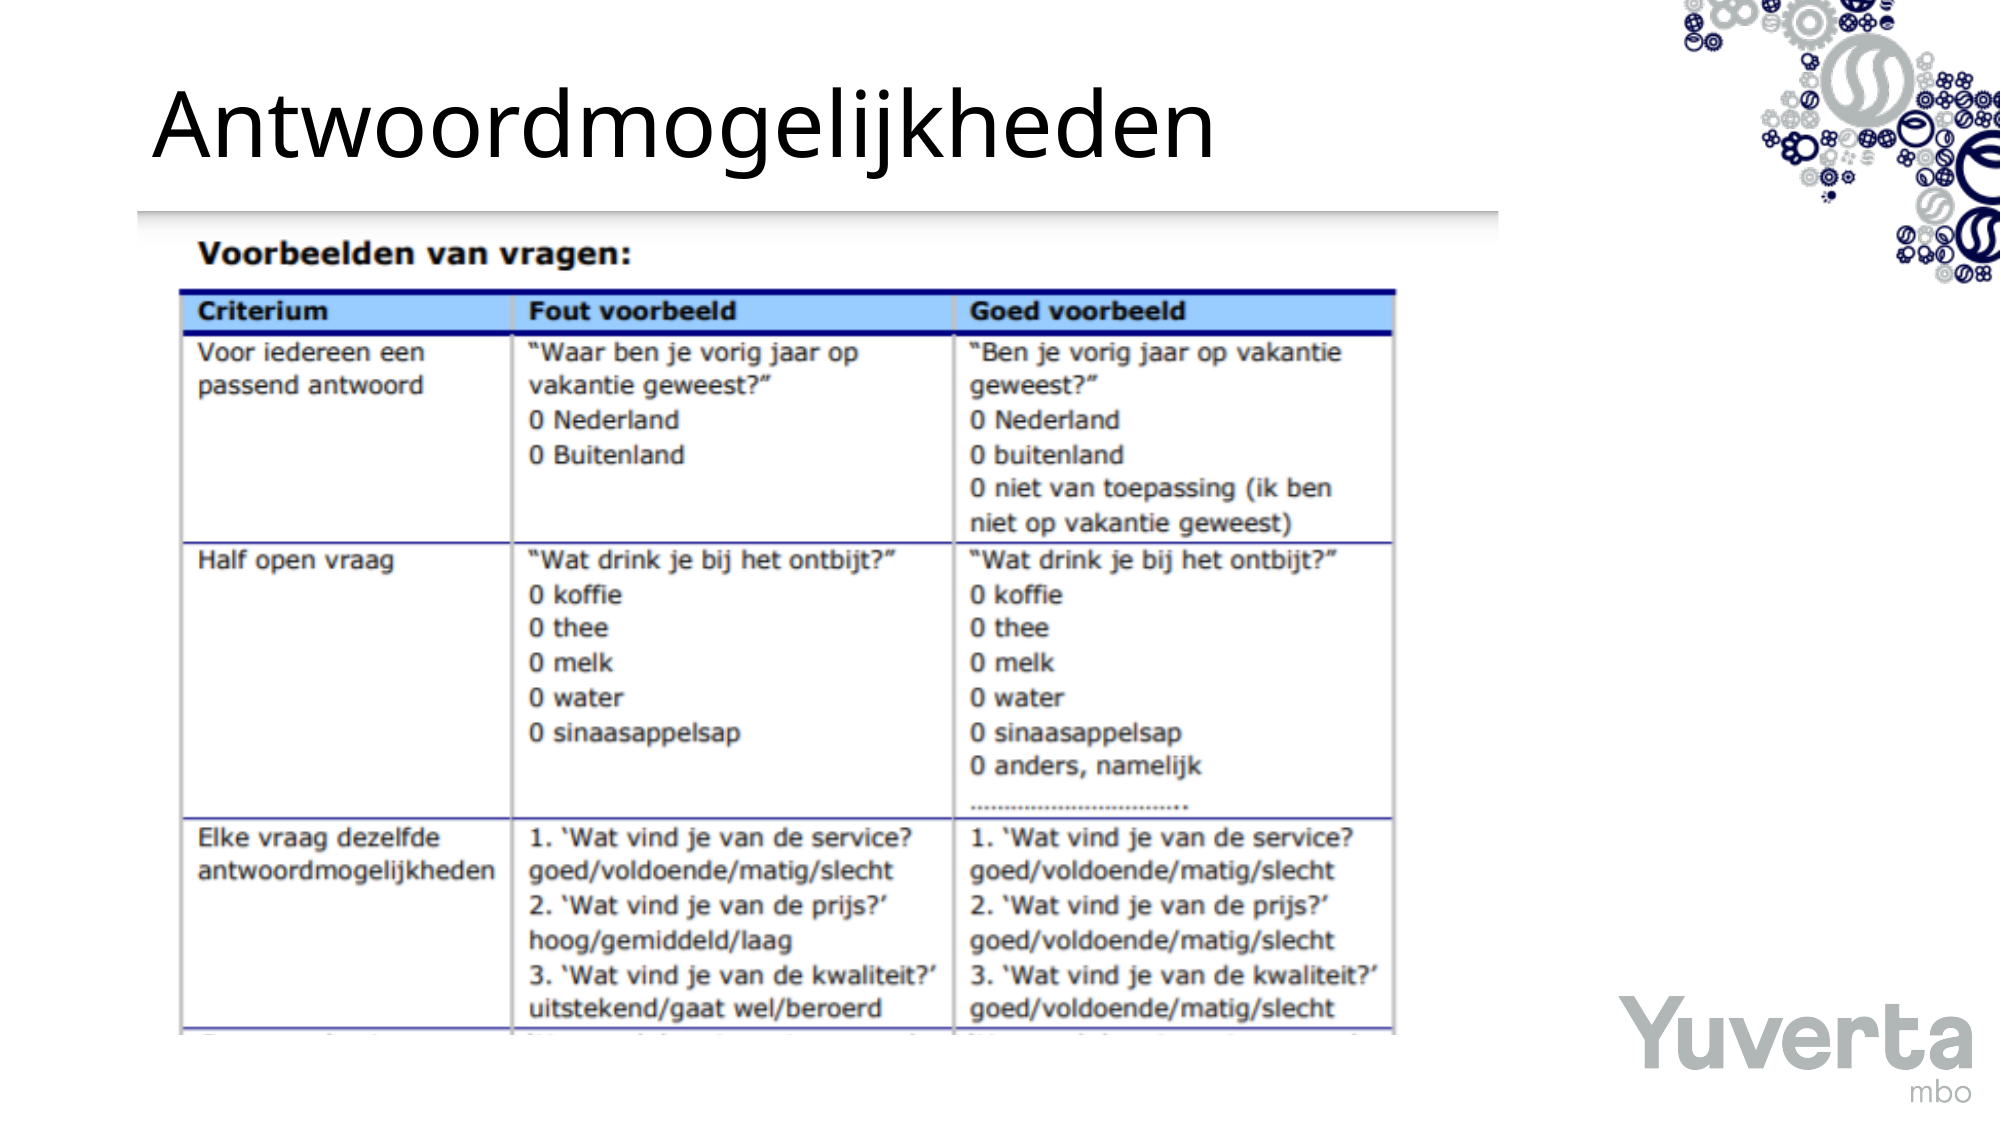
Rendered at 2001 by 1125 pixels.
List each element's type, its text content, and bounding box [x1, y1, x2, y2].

picture [0, 0, 2000, 1125]
title Antwoordmogelijkheden [137, 19, 1863, 237]
